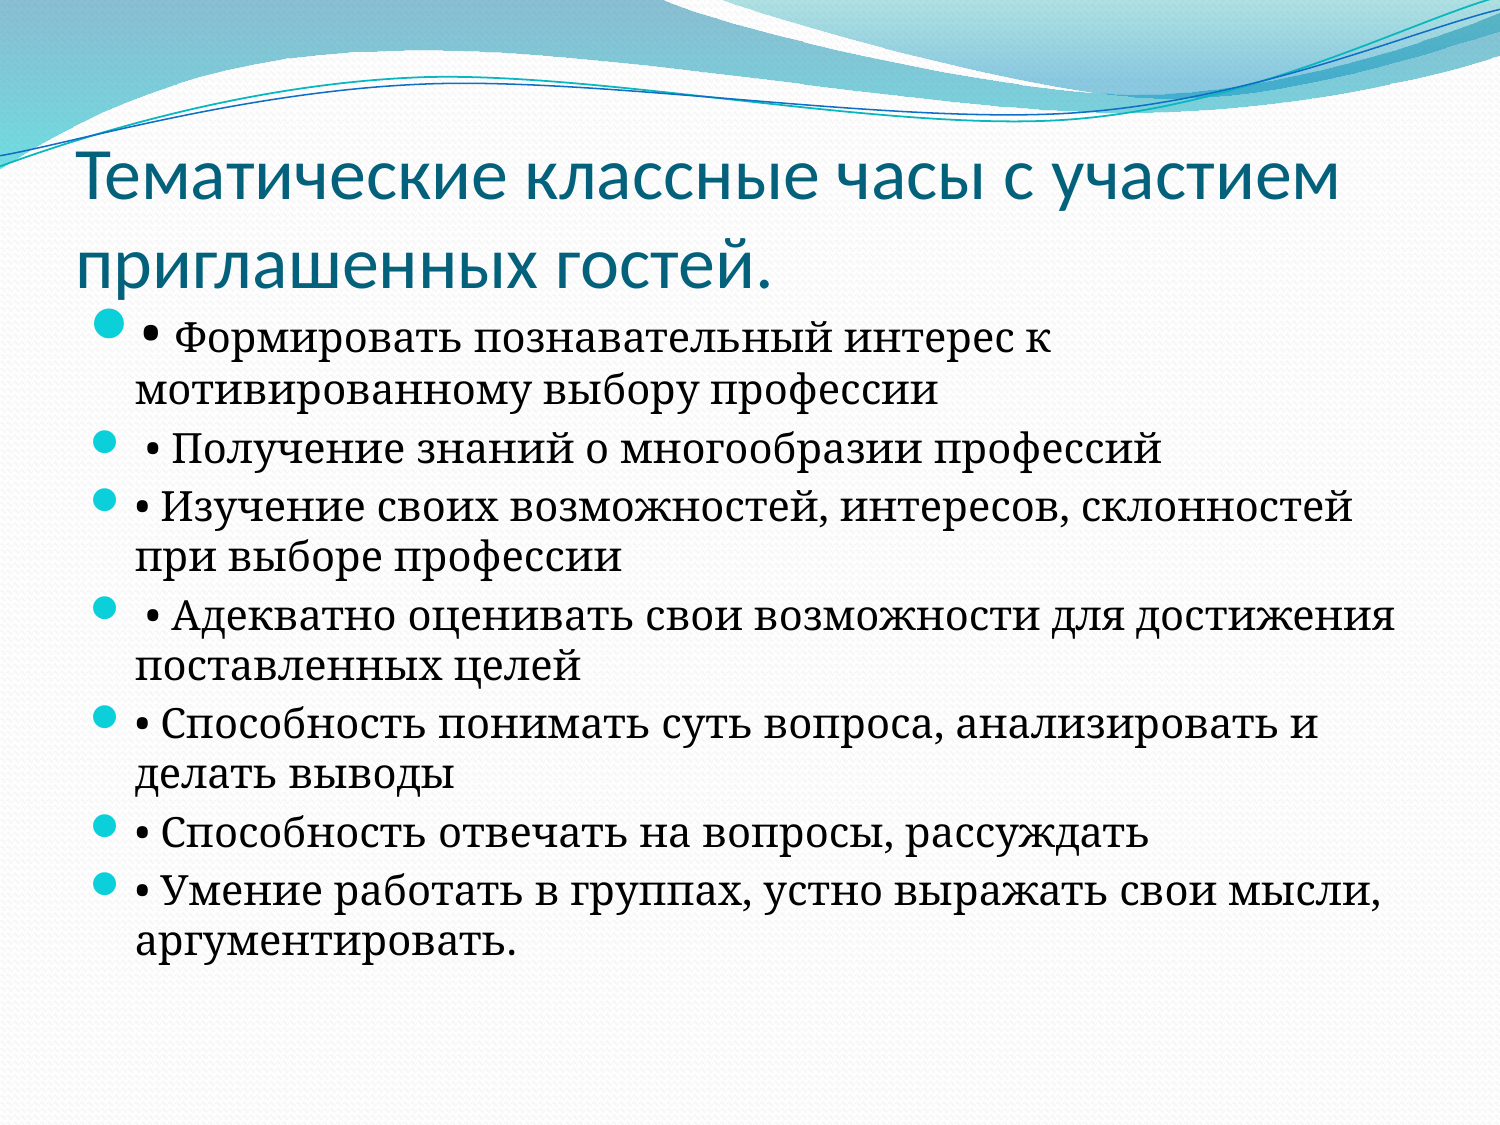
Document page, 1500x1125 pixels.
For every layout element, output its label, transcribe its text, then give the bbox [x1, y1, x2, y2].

list • Формировать познавательный интерес к мотивированному выбору профессии • Получение знаний о многообразии профессий • Изучение своих возможностей, интересов, склонностей при выборе профессии • Адекватно оценивать свои возможности для достижения поставленных целей • Способность понимать суть вопроса, анализировать и делать выводы • Способность отвечать на вопросы, рассуждать • Умение работать в группах, устно выражать свои мысли, аргументировать. [75, 290, 1425, 1071]
title Тематические классные часы с участием приглашенных гостей. [75, 115, 1425, 290]
